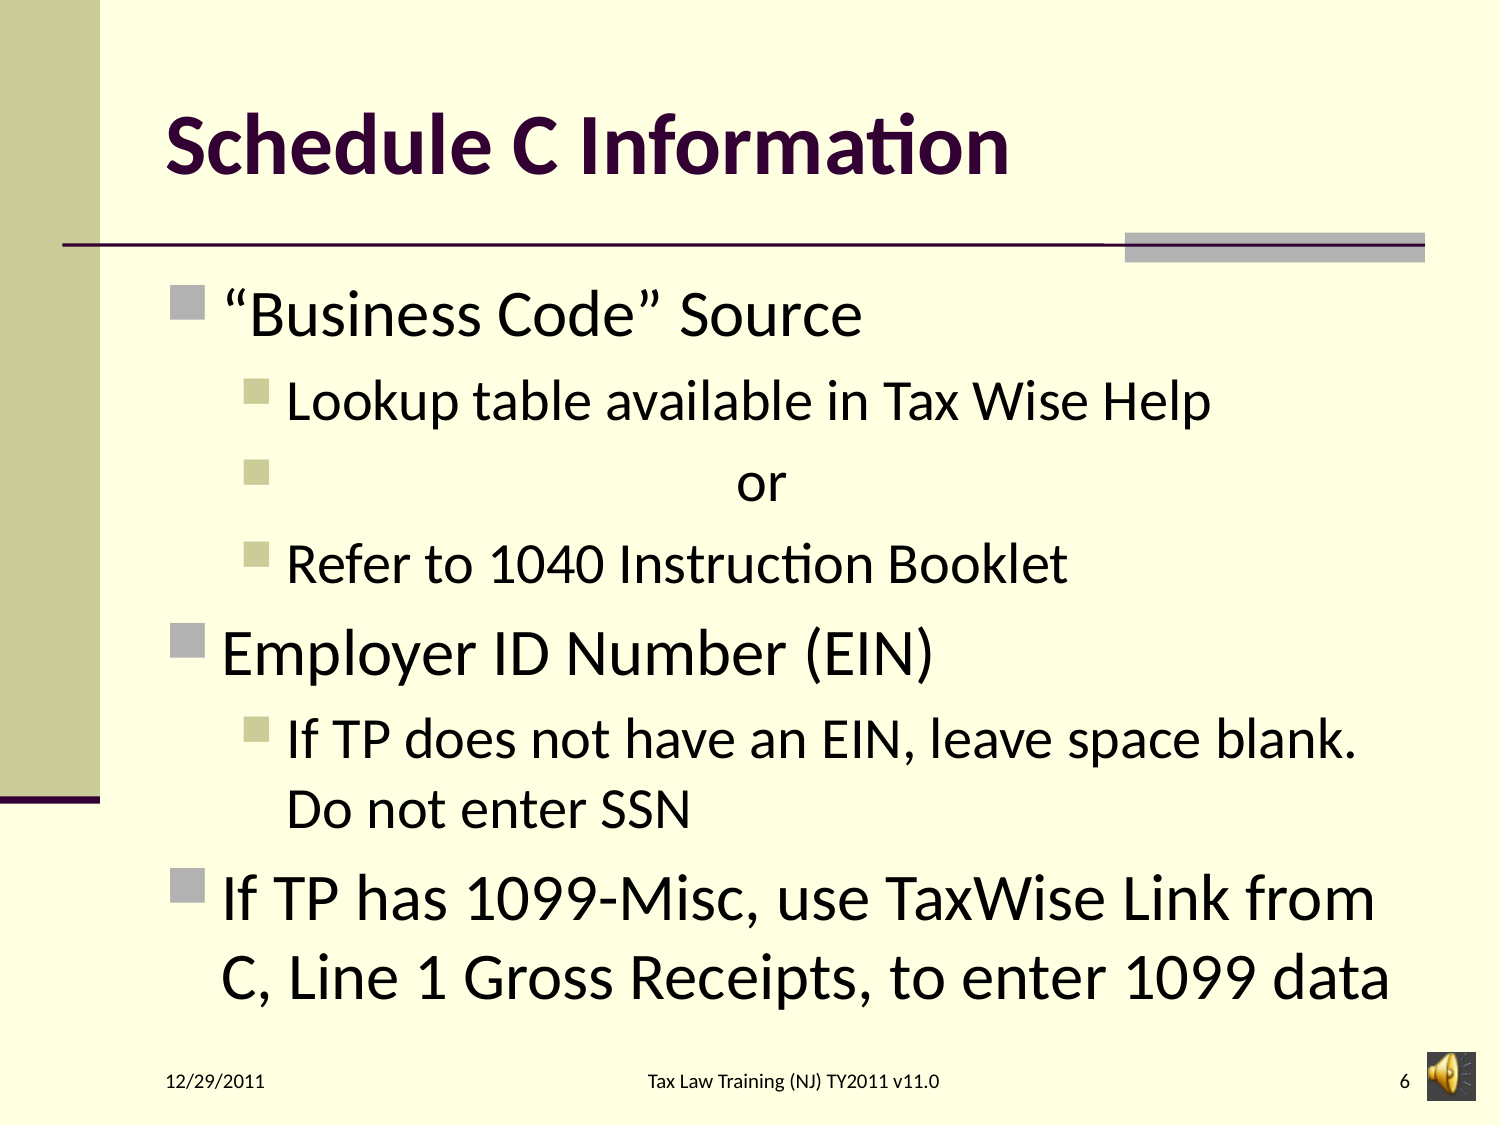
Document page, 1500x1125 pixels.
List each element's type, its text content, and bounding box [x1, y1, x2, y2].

footer Tax Law Training (NJ) TY2011 v11.0 [549, 1049, 1038, 1101]
title Schedule C Information [150, 45, 1425, 234]
picture [1426, 1051, 1477, 1102]
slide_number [149, 1050, 476, 1101]
slide_number 6 [1112, 1049, 1426, 1101]
list “Business Code” Source Lookup table available in Tax Wise Help or Refer to 1040 Instruction Booklet Employer ID Number (EIN) If TP does not have an EIN, leave space blank. Do not enter SSN If TP has 1099-Misc, use TaxWise Link from C, Line 1 Gross Receipts, to enter 1099 data [150, 262, 1425, 1038]
